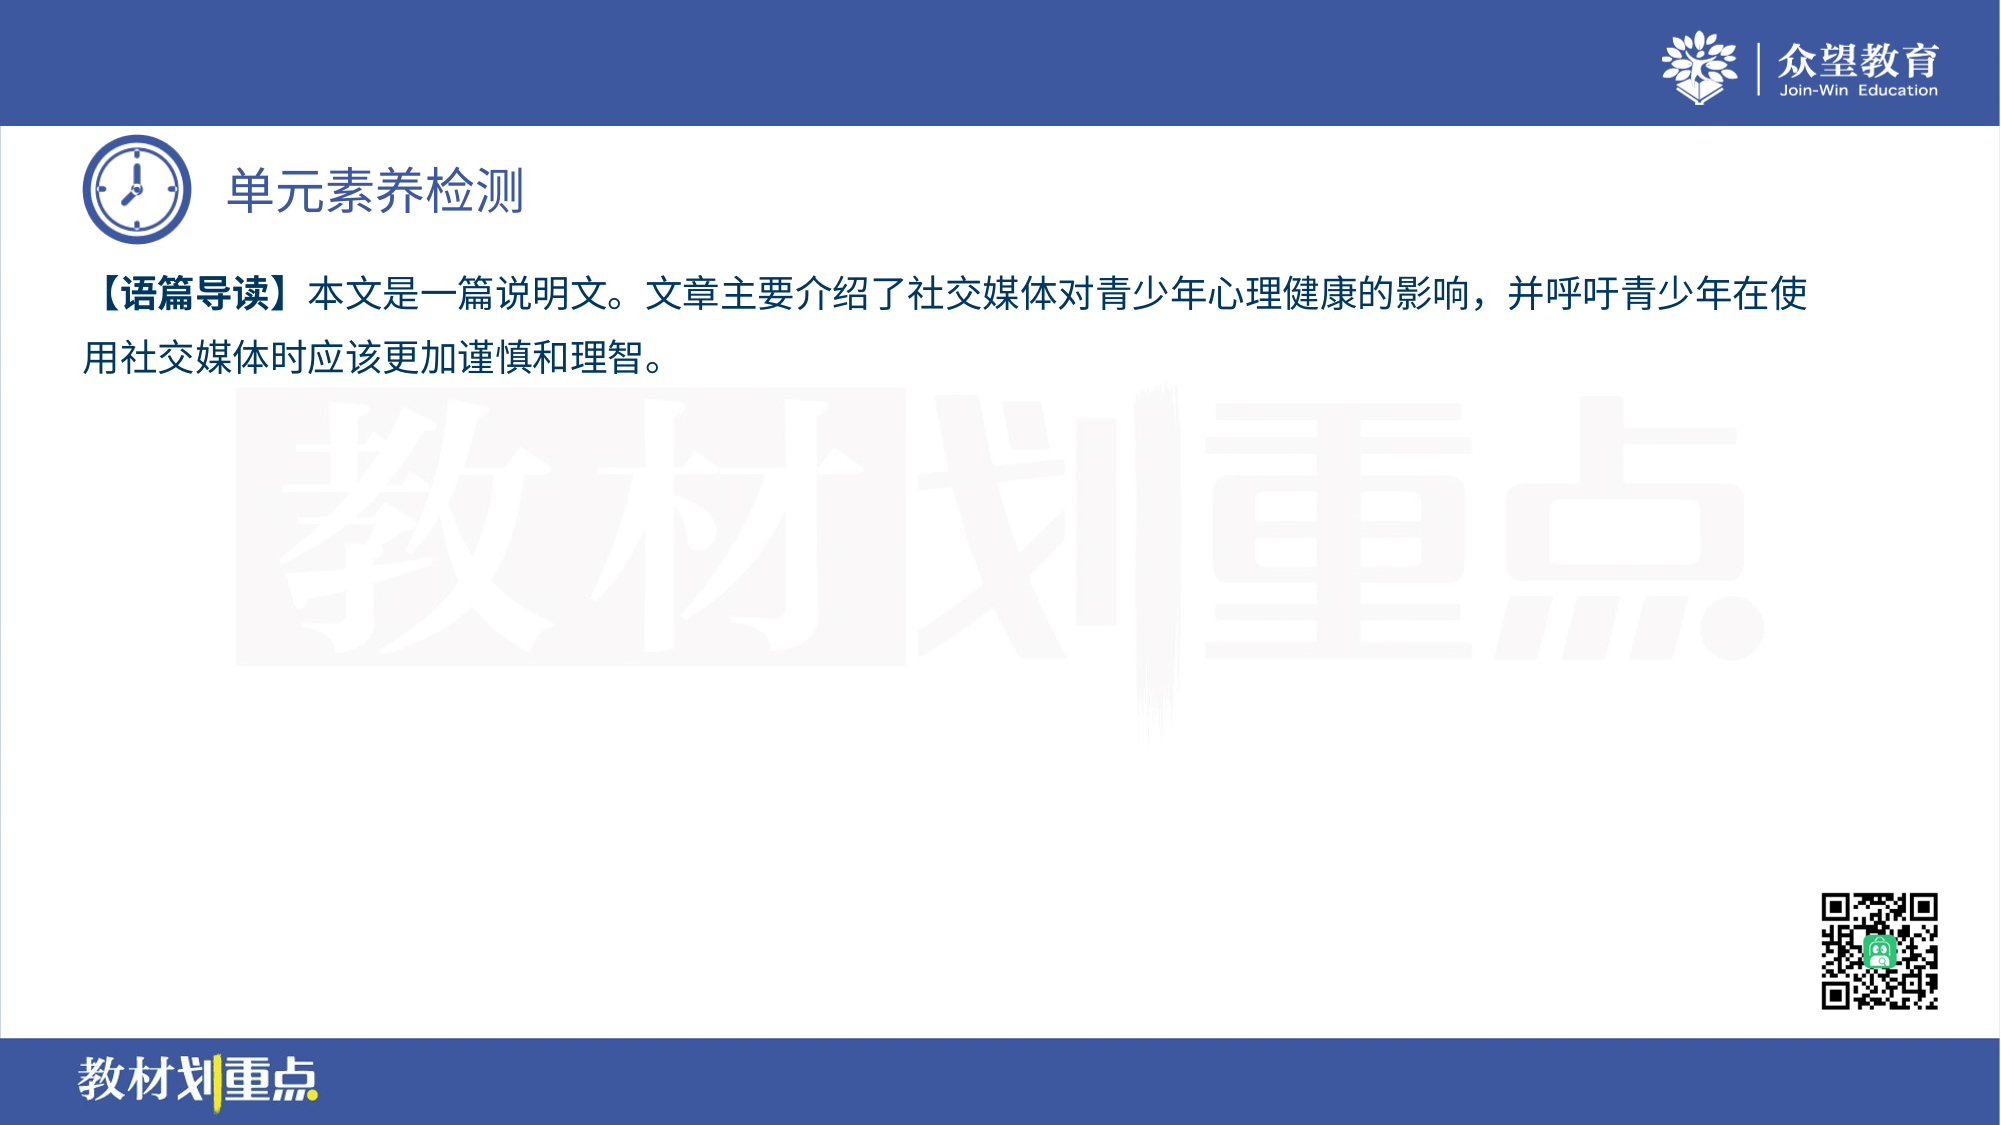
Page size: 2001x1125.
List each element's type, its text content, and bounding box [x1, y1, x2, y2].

text_box 【语篇导读】本文是一篇说明文。文章主要介绍了社交媒体对青少年心理健康的影响，并呼吁青少年在使 用社交媒体时应该更加谨慎和理智。 [82, 247, 1817, 373]
picture [0, 0, 2000, 1125]
